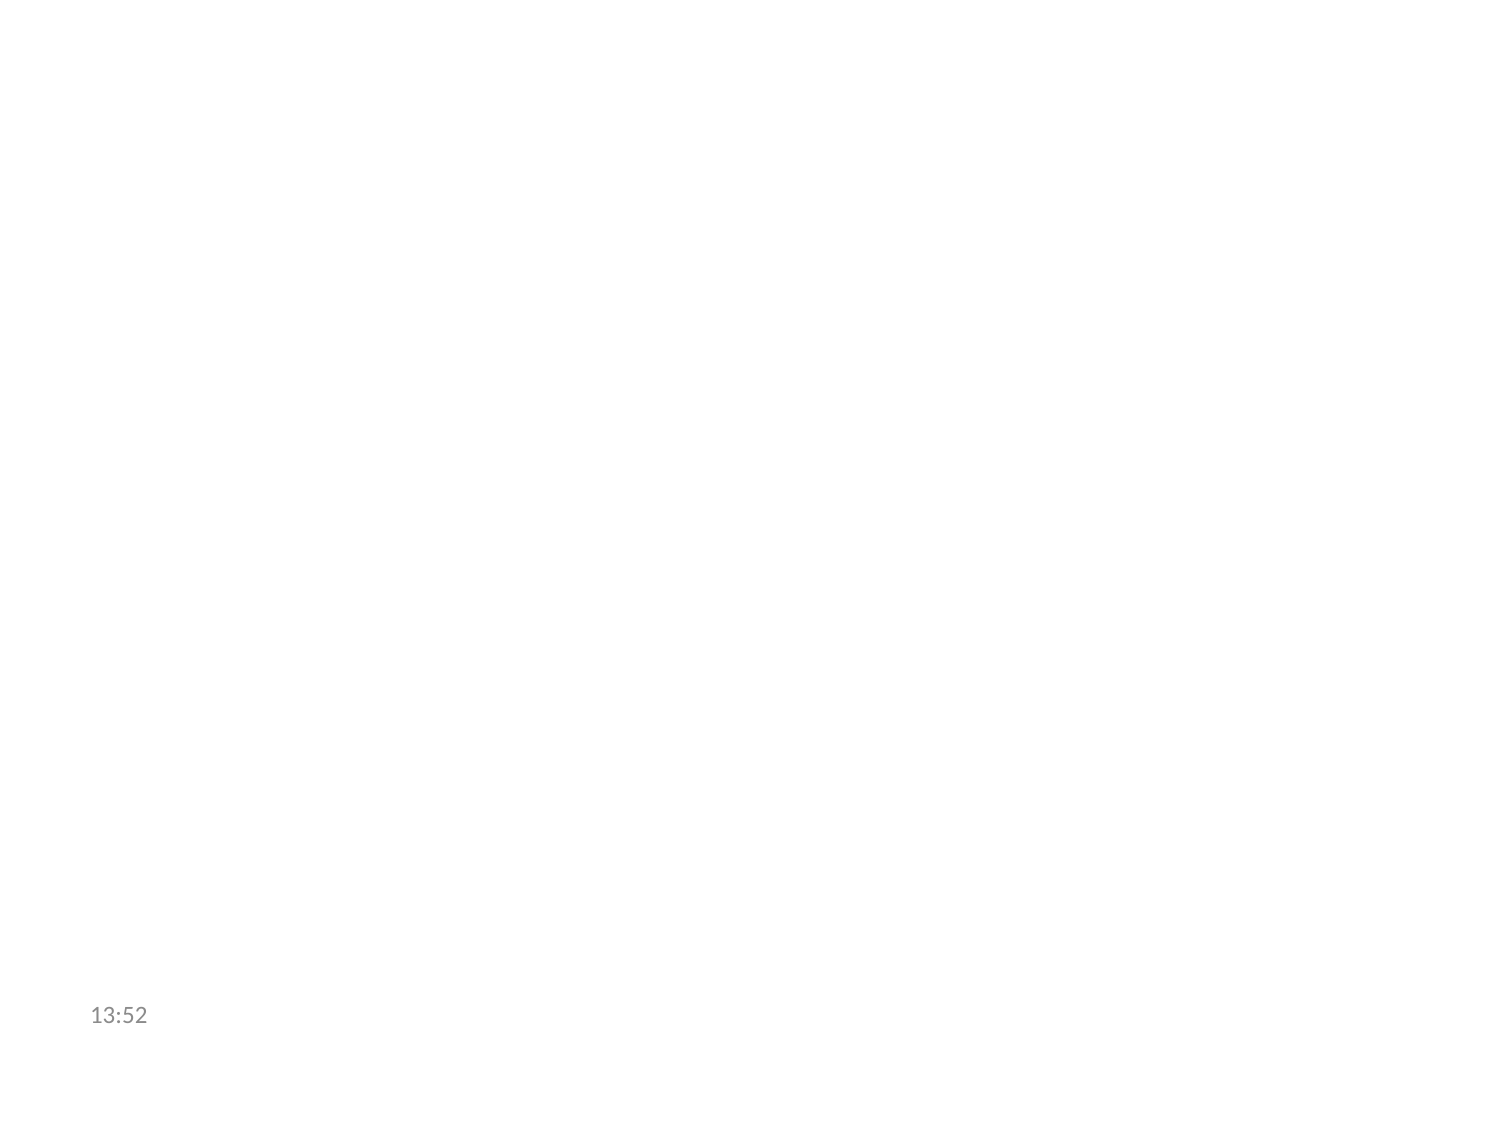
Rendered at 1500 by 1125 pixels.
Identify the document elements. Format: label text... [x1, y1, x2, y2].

text_box 15:35 [75, 983, 425, 1044]
